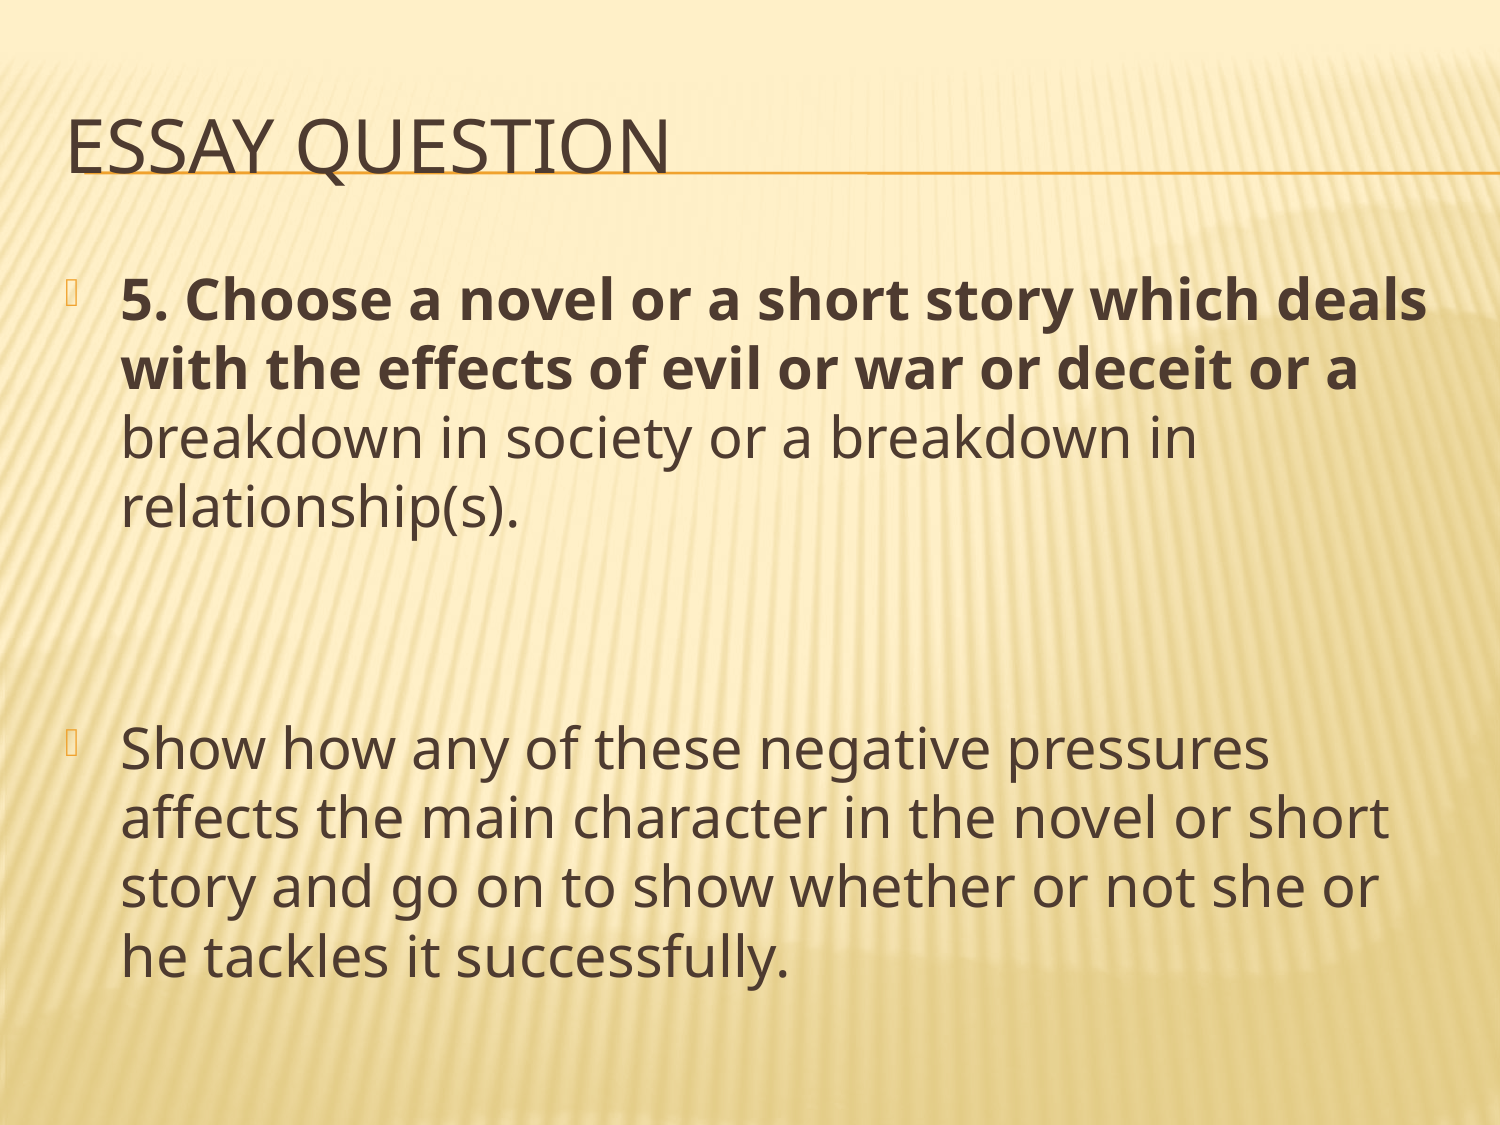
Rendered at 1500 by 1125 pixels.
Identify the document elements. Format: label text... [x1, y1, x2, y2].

list 5. Choose a novel or a short story which deals with the effects of evil or war or deceit or a breakdown in society or a breakdown in relationship(s). Show how any of these negative pressures affects the main character in the novel or short story and go on to show whether or not she or he tackles it successfully. [50, 254, 1475, 998]
title Essay question [50, 75, 1475, 213]
